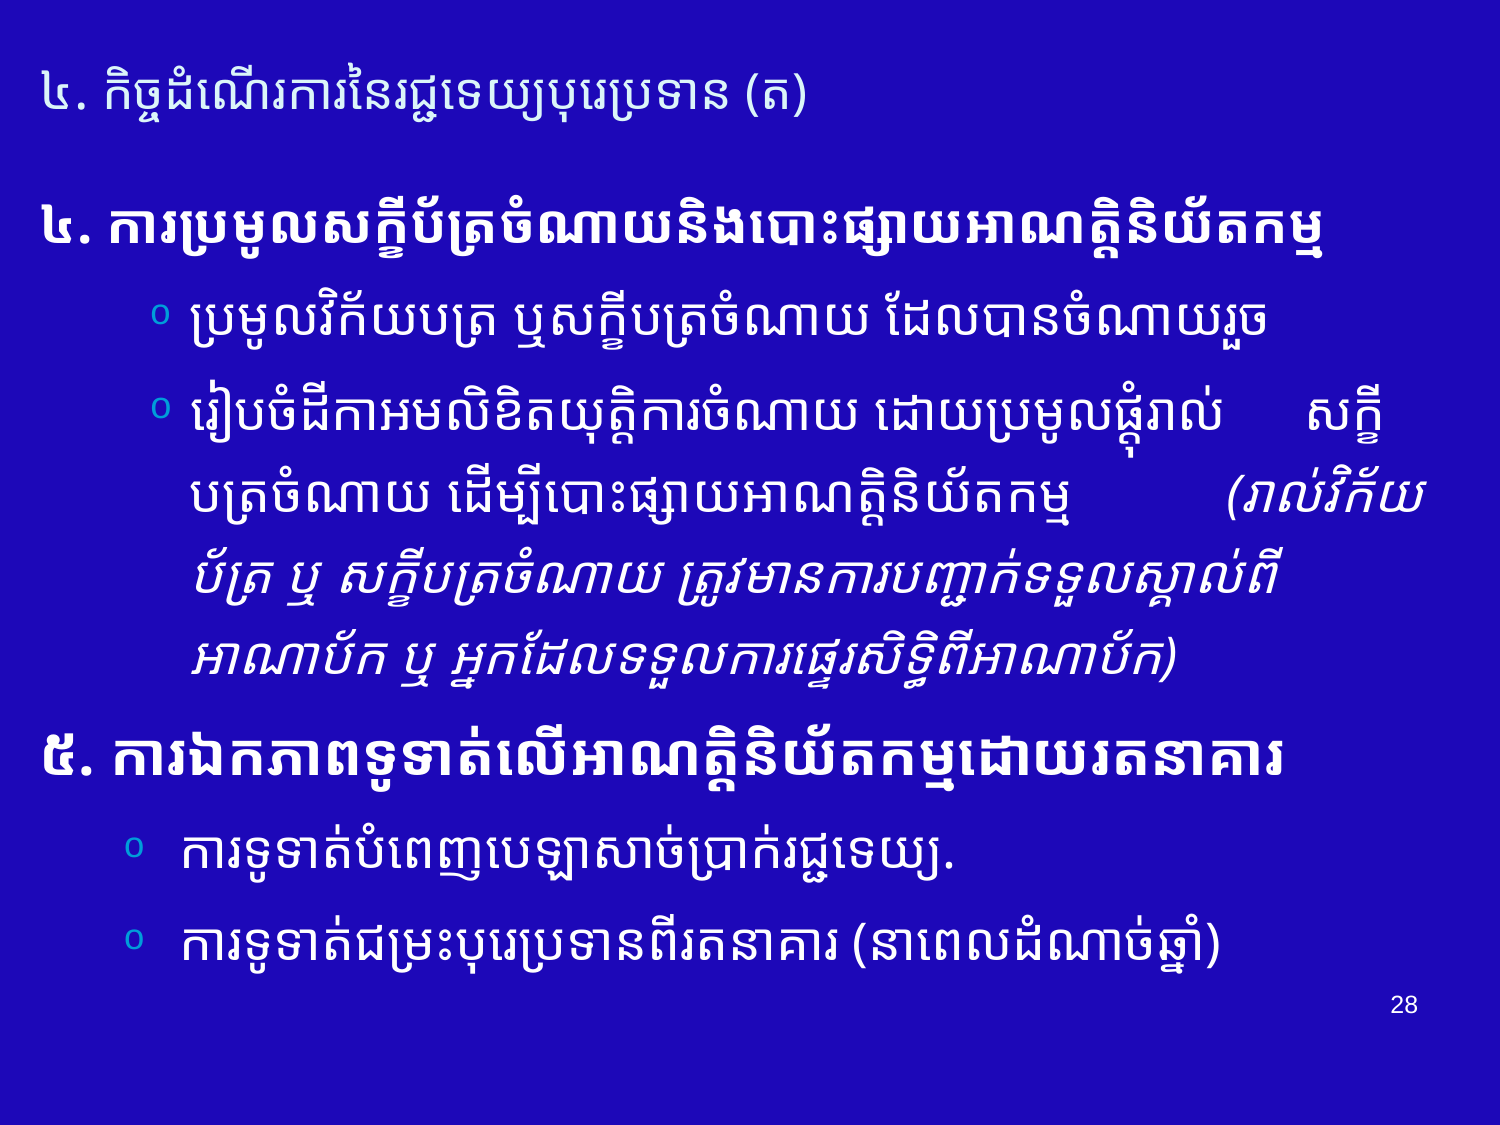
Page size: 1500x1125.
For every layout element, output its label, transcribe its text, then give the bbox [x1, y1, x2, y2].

list ៤. ការប្រមូល​សក្ខីប័ត្រ​ចំណាយ​និង​បោះផ្សាយ​អាណត្តិនិយ័តកម្ម​ ​ប្រមូលវិក័យបត្រ ឬសក្ខីបត្រចំណាយ ដែលបាន​ចំណាយរួច ​​រៀបចំដីកាអមលិខិតយុត្តិការ​ចំណាយ​ ដោយ​ប្រមូល​ផ្តុំ​រាល់​ សក្ខីបត្រ​​ចំណាយ​ ដើម្បី​បោះផ្សាយ​អាណត្តិនិយ័តកម្ម​ (រាល់វិក័យប័ត្រ ឬ សក្ខីបត្រចំណាយ​ ត្រូវមាន​ការបញ្ជាក់ទទួលស្គាល់​ពីអាណាប័ក ឬ អ្នកដែលទទួលការ​ផ្ទេរសិទ្ធិពីអាណាប័ក) ៥. ការឯកភាពទូទាត់លើអាណត្តិនិយ័តកម្មដោយរតនាគារ​​ ការ​ទូទាត់​បំពេញបេឡាសាច់ប្រាក់​រជ្ជទេយ្យ. ការ​ទូទាត់​ជម្រះ​បុរេប្រទានពីរតនាគារ​ (នាពេលដំណាច់ឆ្នាំ) [24, 162, 1480, 1063]
slide_number 28 [1333, 940, 1434, 1027]
title ៤. កិច្ចដំណើរការនៃរជ្ជទេយ្យបុរេប្រទាន (ត) [24, 19, 1413, 128]
